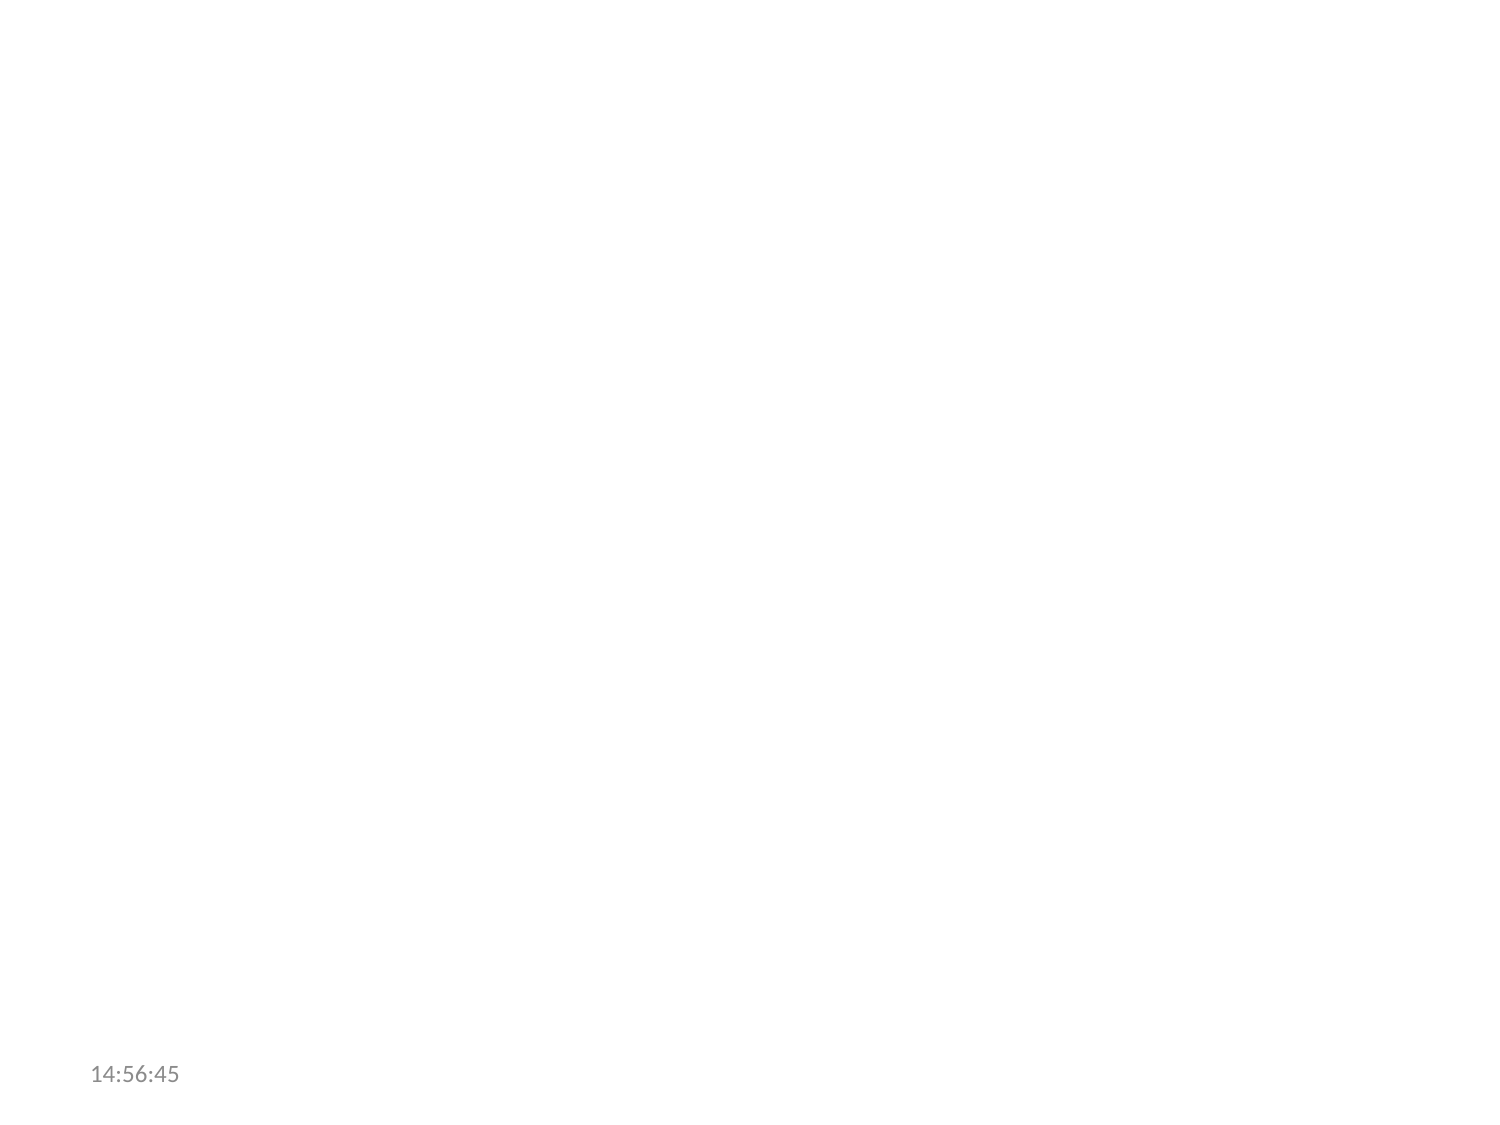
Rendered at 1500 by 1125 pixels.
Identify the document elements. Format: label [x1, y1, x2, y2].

slide_number [75, 1042, 425, 1103]
